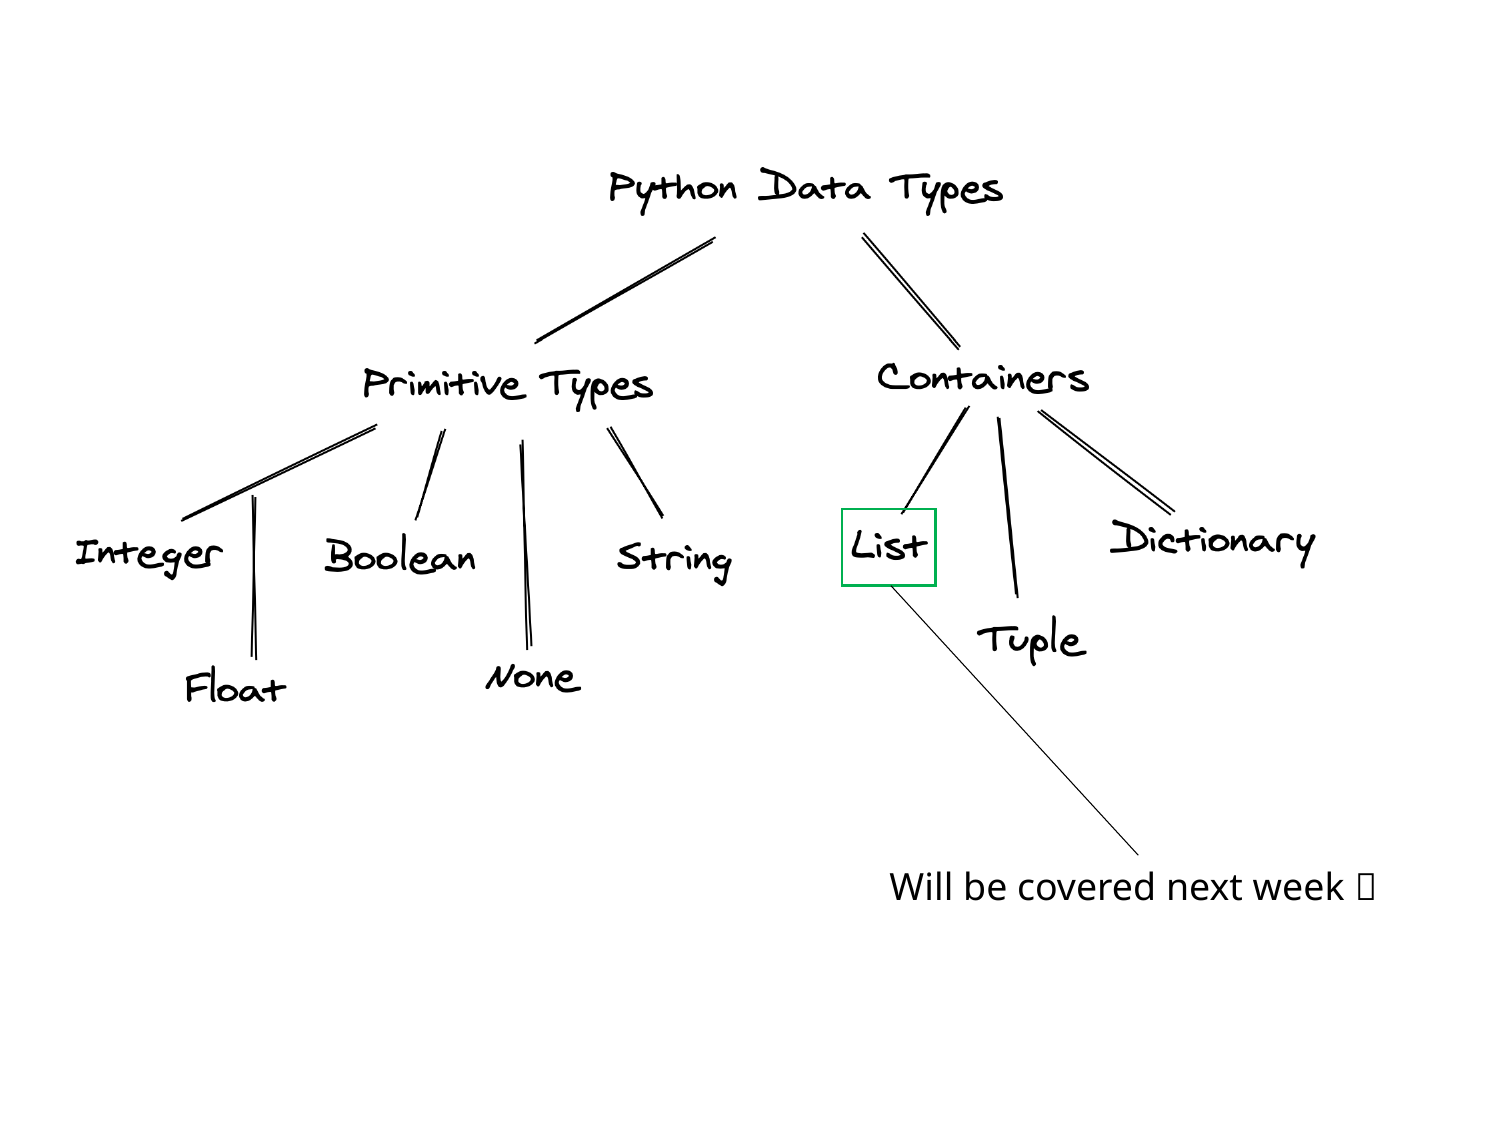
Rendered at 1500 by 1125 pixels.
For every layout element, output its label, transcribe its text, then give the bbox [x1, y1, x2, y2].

picture [55, 142, 1335, 735]
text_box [890, 585, 1139, 856]
text_box Will be covered next week  [874, 855, 1402, 915]
